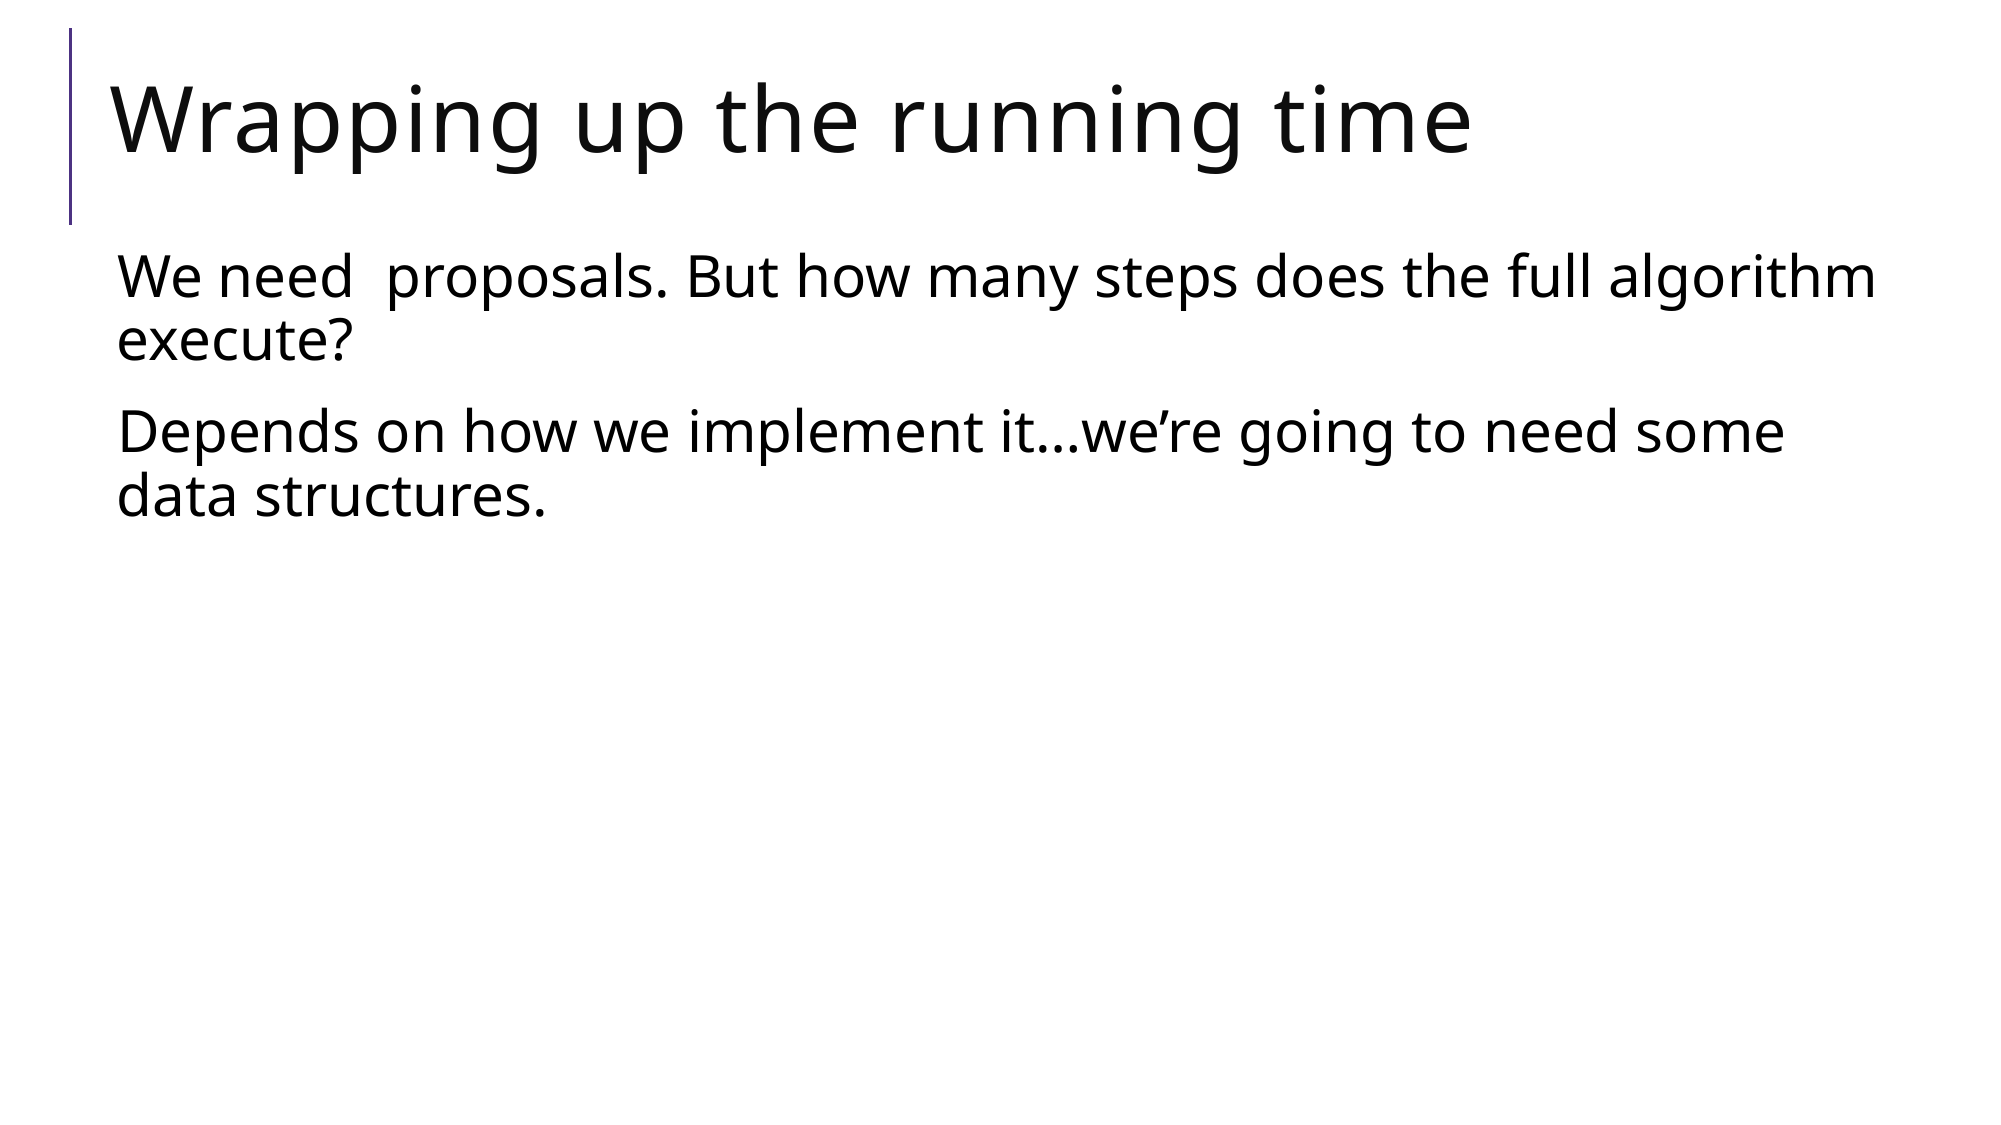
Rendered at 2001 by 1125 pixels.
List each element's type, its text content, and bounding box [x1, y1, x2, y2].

title Wrapping up the running time [94, 43, 1930, 210]
